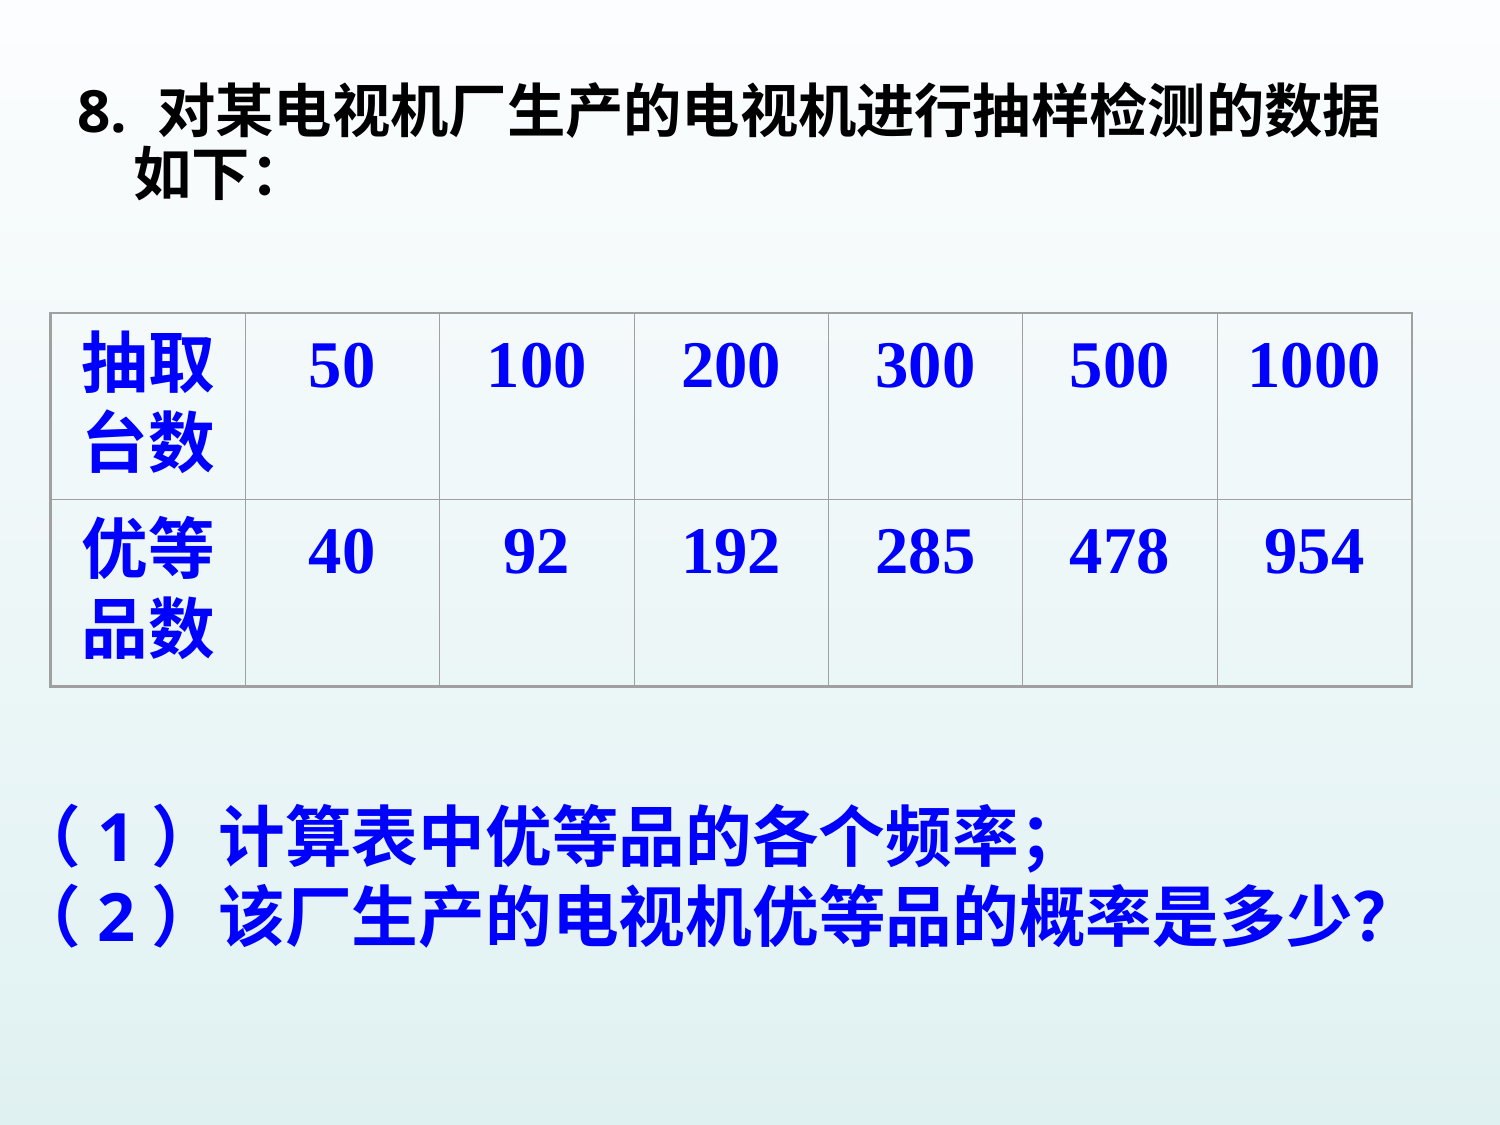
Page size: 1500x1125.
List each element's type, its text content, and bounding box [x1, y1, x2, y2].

list 8. 对某电视机厂生产的电视机进行抽样检测的数据如下： [62, 74, 1451, 226]
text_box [49, 312, 1413, 688]
text_box （1）计算表中优等品的各个频率； （2）该厂生产的电视机优等品的概率是多少？ [0, 787, 1375, 1043]
